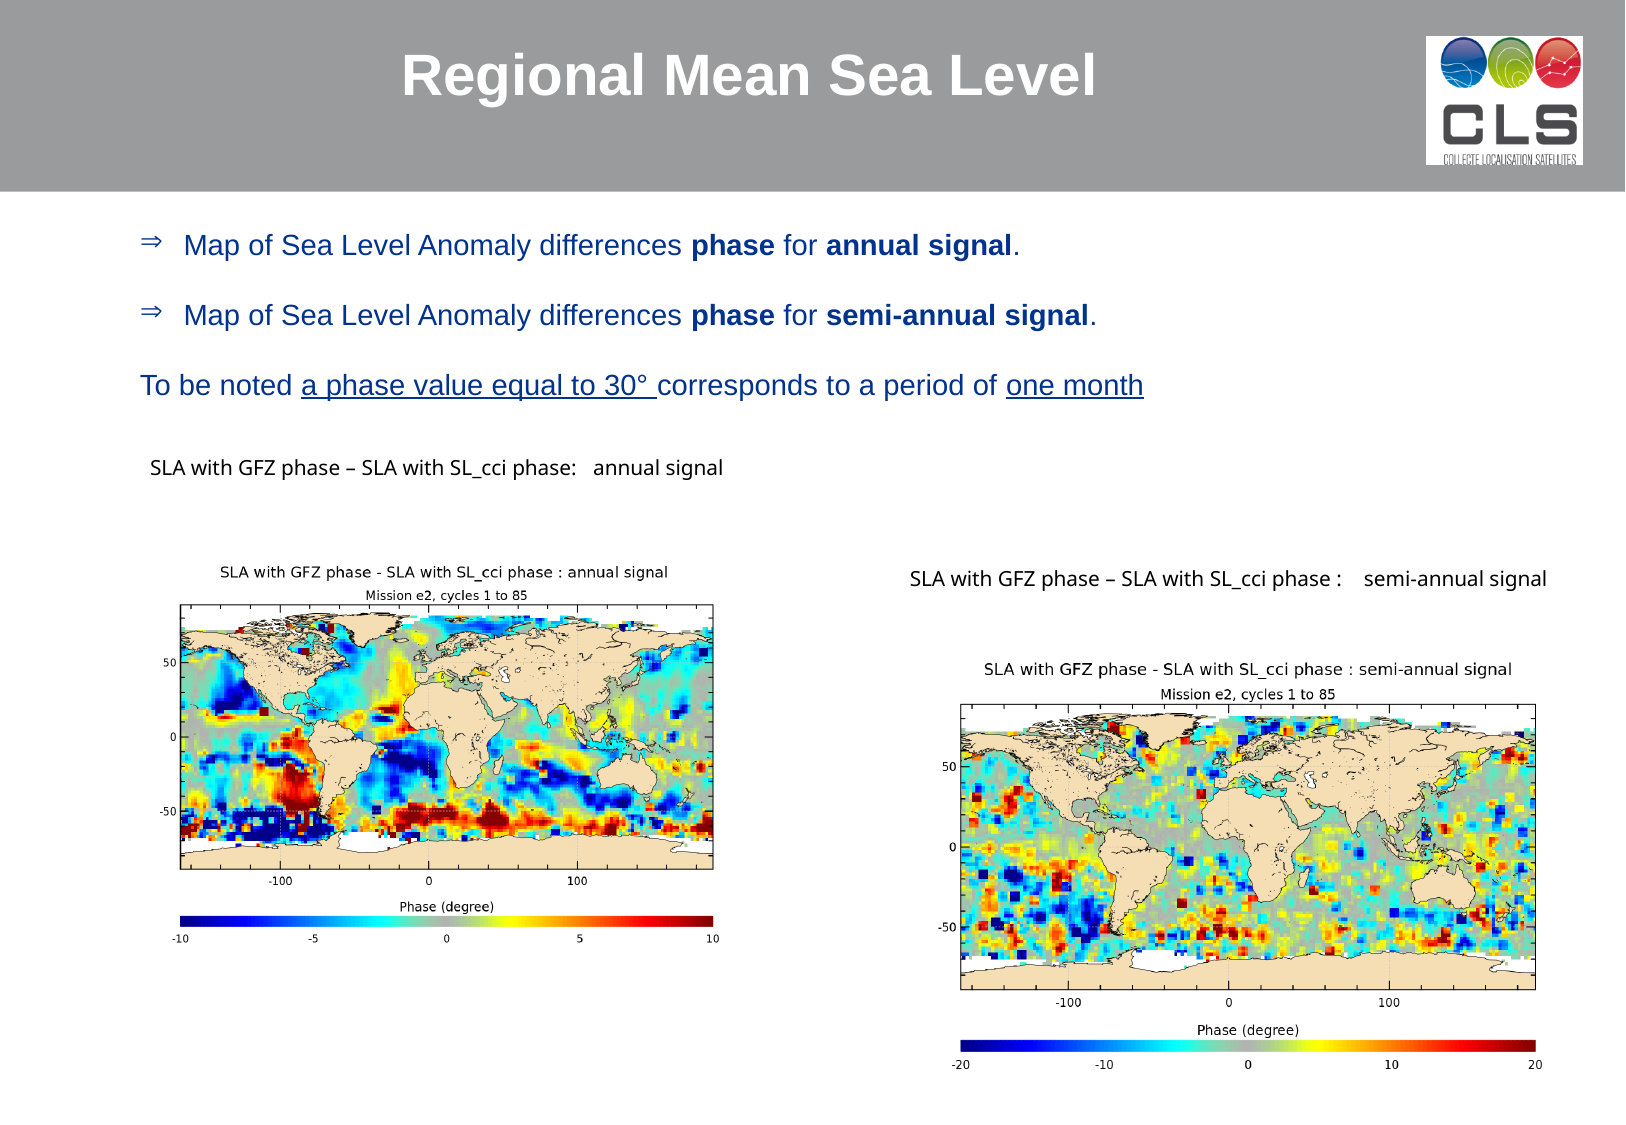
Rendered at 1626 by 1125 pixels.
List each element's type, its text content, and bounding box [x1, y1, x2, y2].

picture [115, 547, 744, 966]
text_box Regional Mean Sea Level [386, 40, 1162, 119]
picture [1426, 36, 1583, 165]
text_box SLA with GFZ phase – SLA with SL_cci phase : semi-annual signal [840, 558, 1618, 599]
picture [890, 642, 1569, 1094]
text_box SLA with GFZ phase – SLA with SL_cci phase: annual signal [48, 447, 826, 488]
text_box Map of Sea Level Anomaly differences phase for annual signal. Map of Sea Level Anomaly differences phase for semi-annual signal. To be noted a phase value equal to 30° corresponds to a period of one month [125, 219, 1515, 409]
